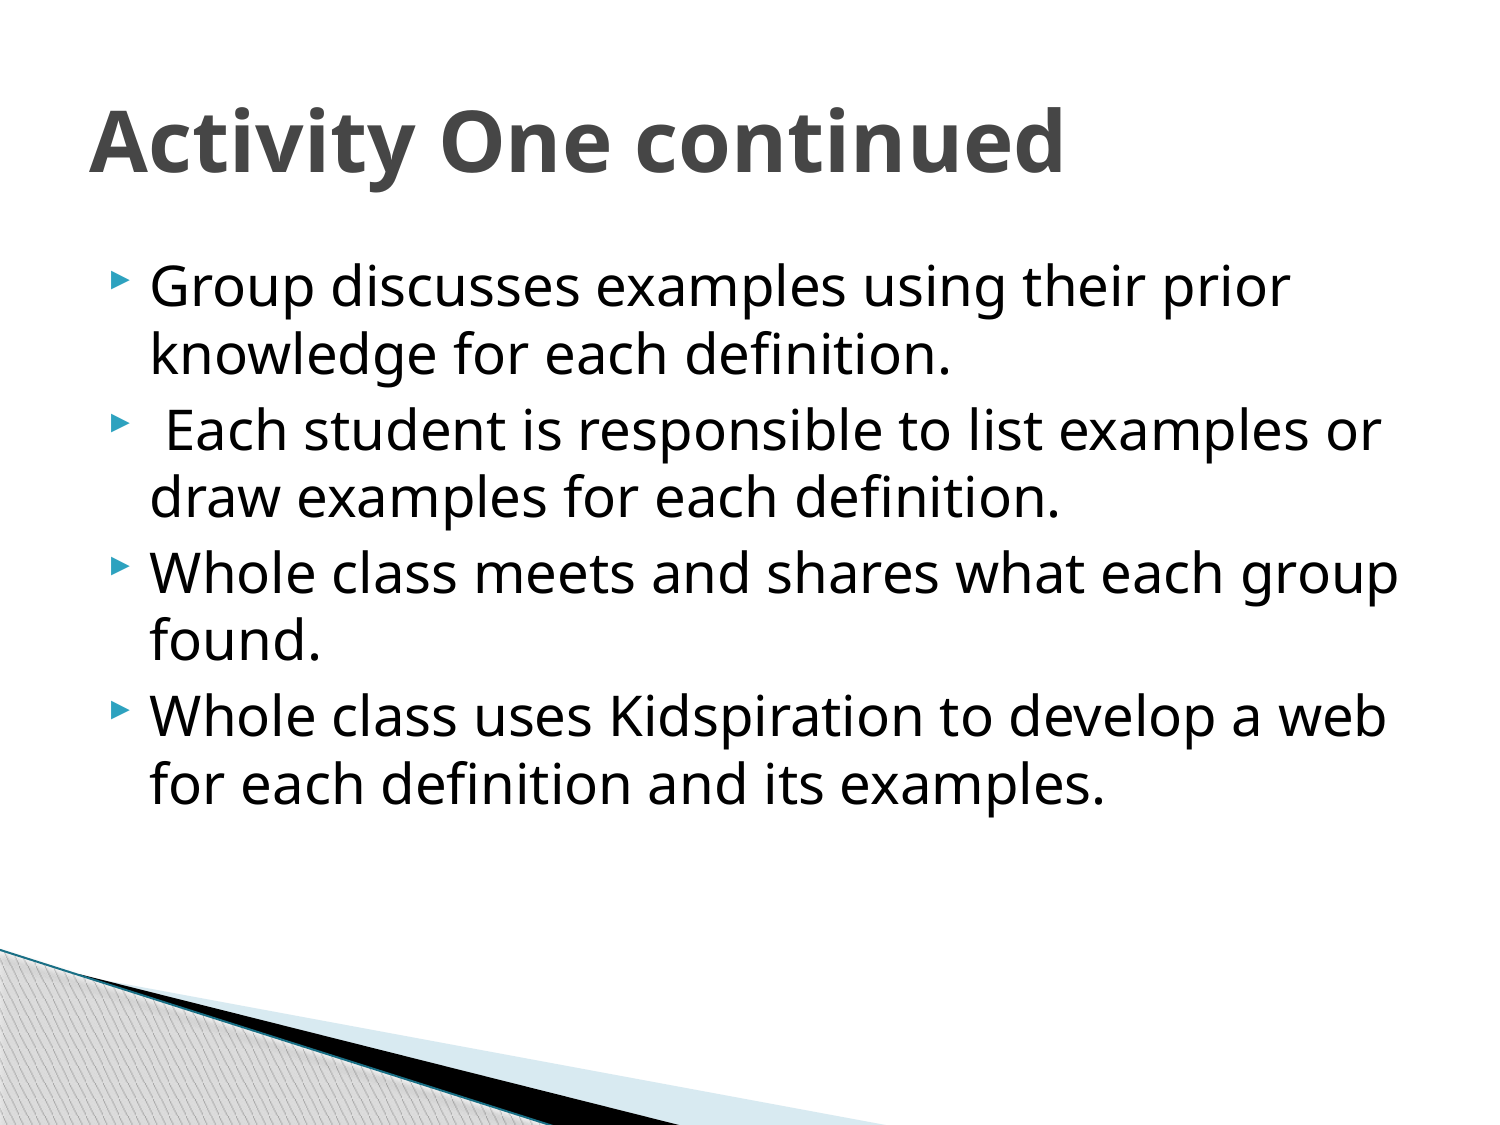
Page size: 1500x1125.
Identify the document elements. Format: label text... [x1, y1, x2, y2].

title Activity One continued [75, 45, 1425, 233]
list Group discusses examples using their prior knowledge for each definition. Each student is responsible to list examples or draw examples for each definition. Whole class meets and shares what each group found. Whole class uses Kidspiration to develop a web for each definition and its examples. [74, 242, 1426, 986]
